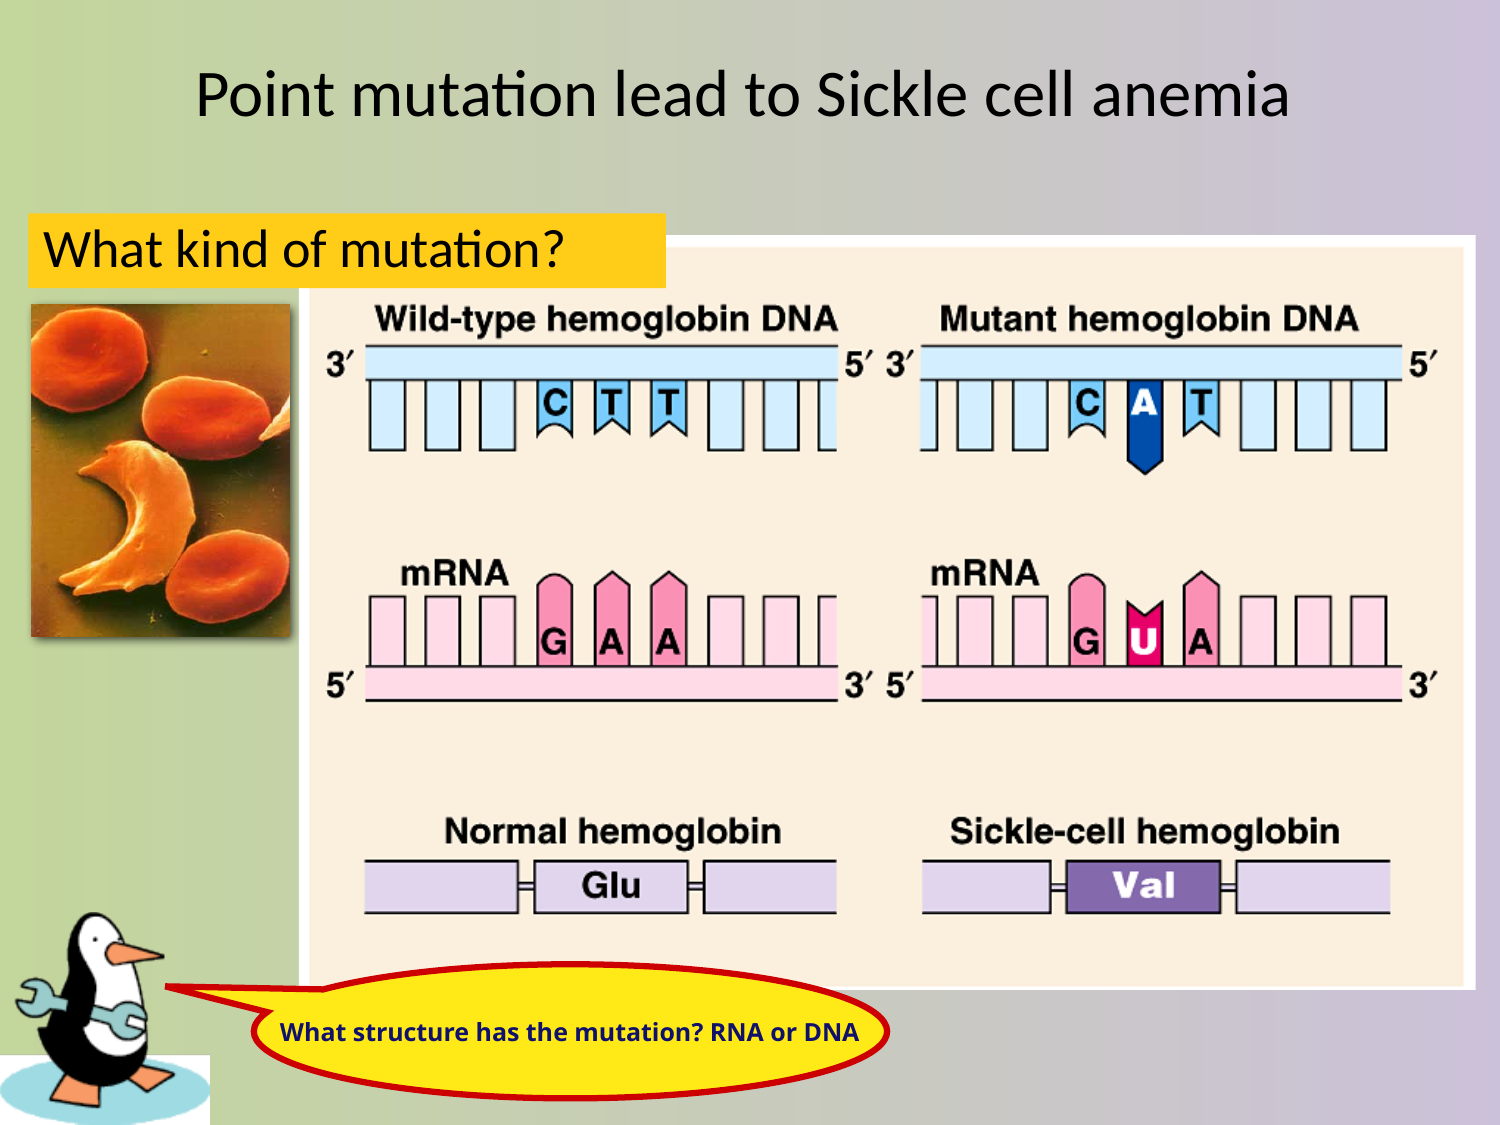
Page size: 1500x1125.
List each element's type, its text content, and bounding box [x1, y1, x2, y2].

title Point mutation lead to Sickle cell anemia [43, 27, 1444, 153]
picture [30, 304, 290, 637]
picture [0, 911, 210, 1125]
text_box What structure has the mutation? RNA or DNA [214, 987, 888, 1099]
list What kind of mutation? [28, 213, 666, 289]
picture [298, 235, 1476, 990]
